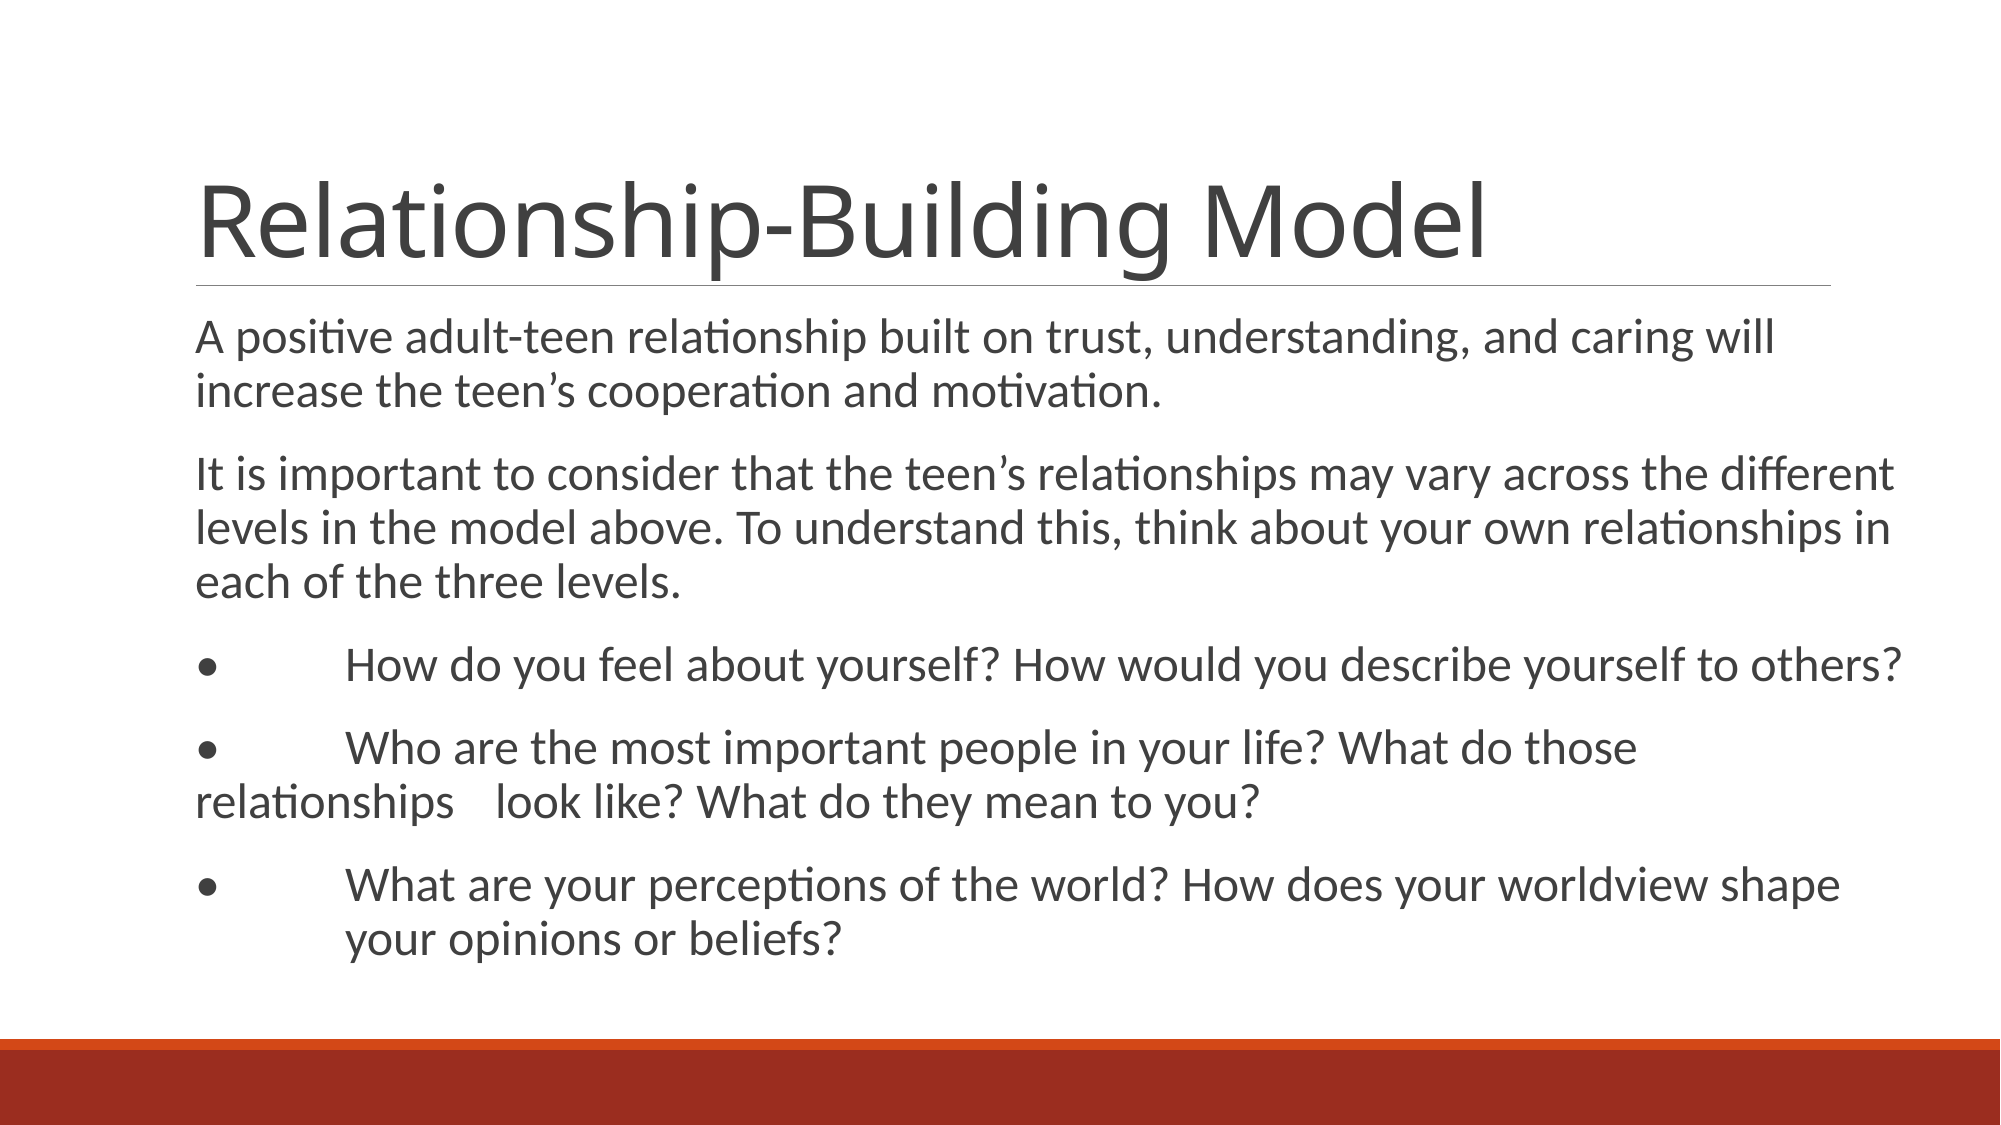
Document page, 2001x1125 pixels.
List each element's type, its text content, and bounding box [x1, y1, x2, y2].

list A positive adult-teen relationship built on trust, understanding, and caring will increase the teen’s cooperation and motivation. It is important to consider that the teen’s relationships may vary across the different levels in the model above. To understand this, think about your own relationships in each of the three levels. • How do you feel about yourself? How would you describe yourself to others? • Who are the most important people in your life? What do those relationships look like? What do they mean to you? • What are your perceptions of the world? How does your worldview shape your opinions or beliefs? [180, 302, 1905, 1053]
title Relationship-Building Model [180, 47, 1830, 285]
